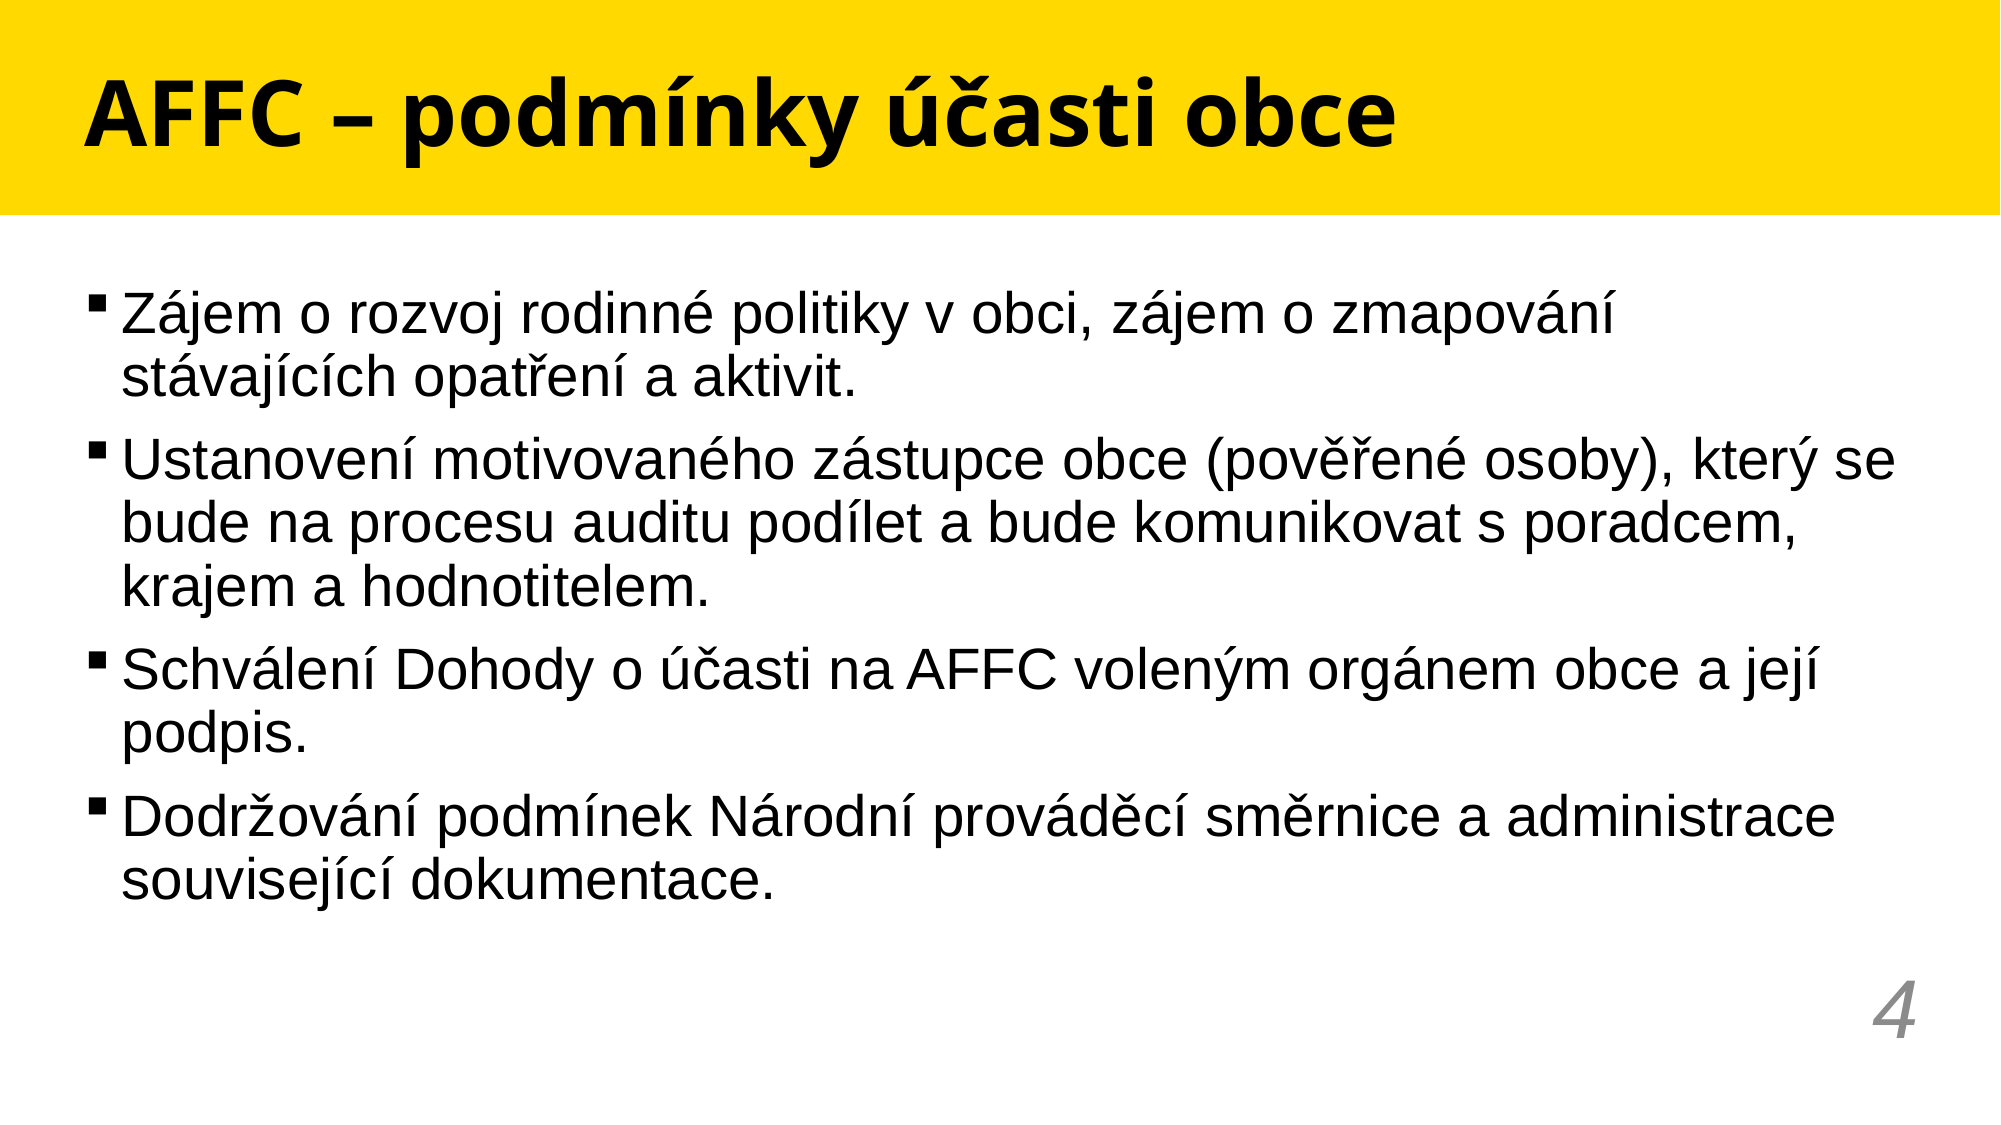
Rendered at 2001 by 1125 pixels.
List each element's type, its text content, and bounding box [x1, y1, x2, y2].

list Zájem o rozvoj rodinné politiky v obci, zájem o zmapování stávajících opatření a aktivit. Ustanovení motivovaného zástupce obce (pověřené osoby), který se bude na procesu auditu podílet a bude komunikovat s poradcem, krajem a hodnotitelem. Schválení Dohody o účasti na AFFC voleným orgánem obce a její podpis. Dodržování podmínek Národní prováděcí směrnice a administrace související dokumentace. [69, 275, 1918, 1031]
slide_number 4 [1483, 976, 1934, 1063]
title AFFC – podmínky účasti obce [69, 60, 1918, 214]
